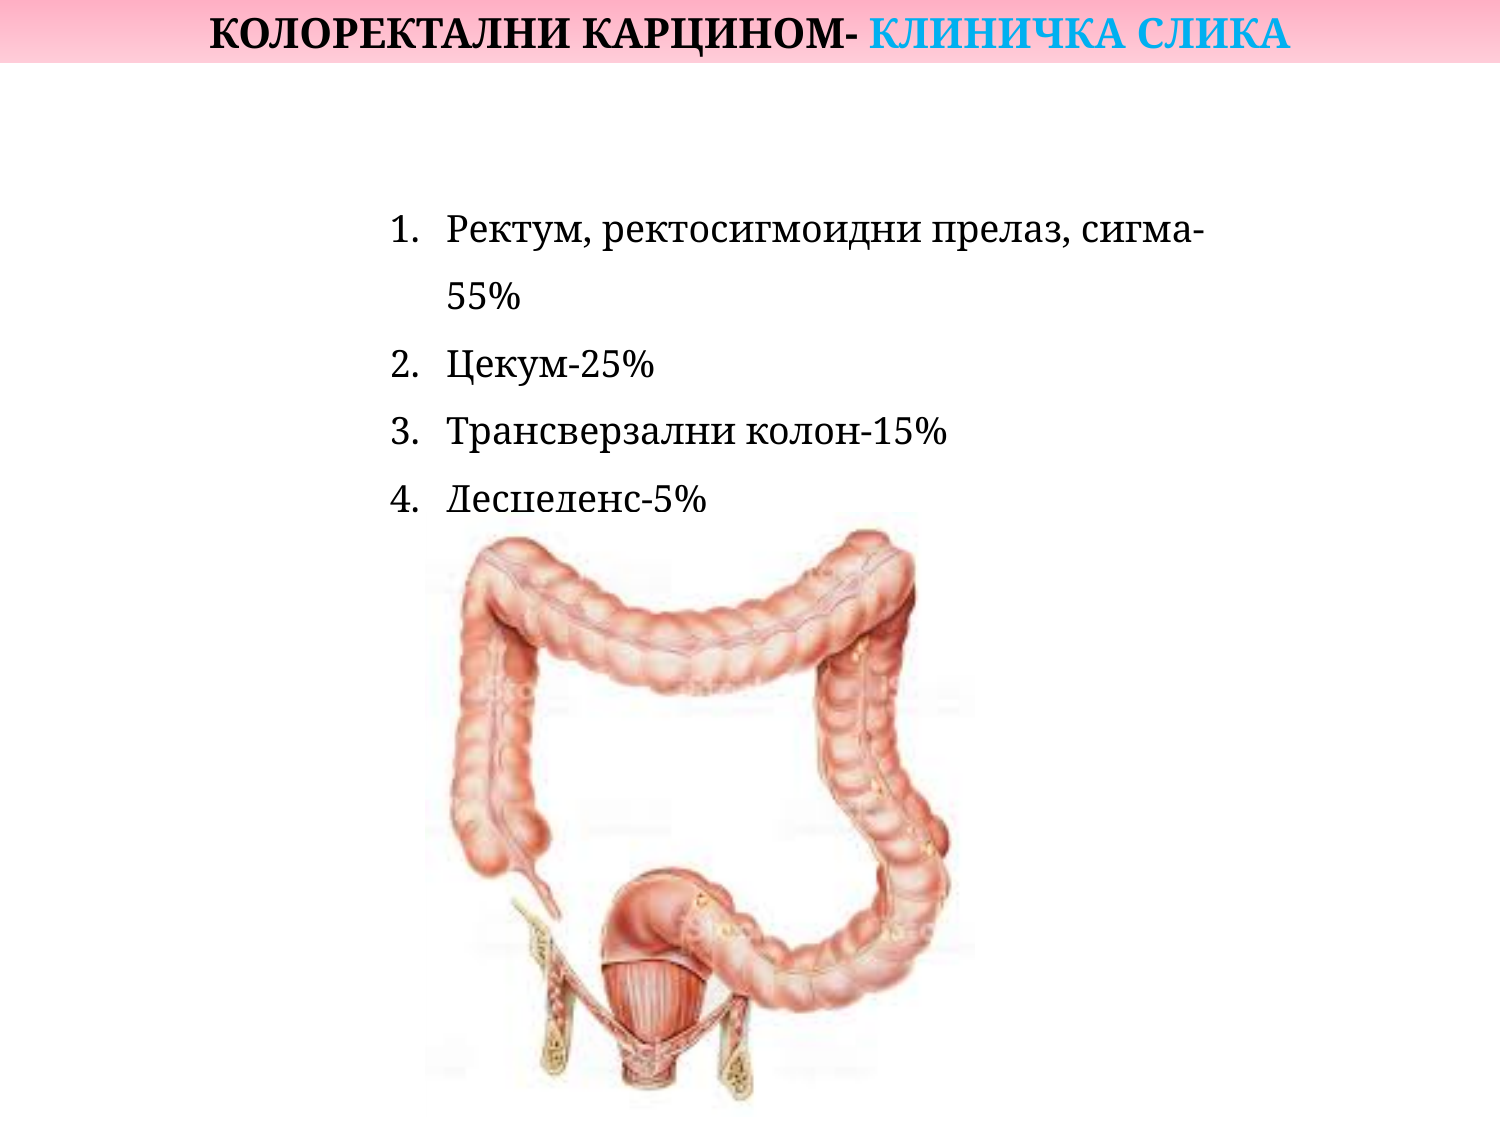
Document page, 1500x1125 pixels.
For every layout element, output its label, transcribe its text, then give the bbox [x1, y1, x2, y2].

picture [424, 512, 976, 1117]
text_box Ректум, ректосигмоидни прелаз, сигма-55% Цекум-25% Трансверзални колон-15% Десцеденс-5% [375, 174, 1225, 528]
text_box КОЛОРЕКТАЛНИ КАРЦИНОМ- КЛИНИЧКА СЛИКА [0, 0, 1500, 63]
